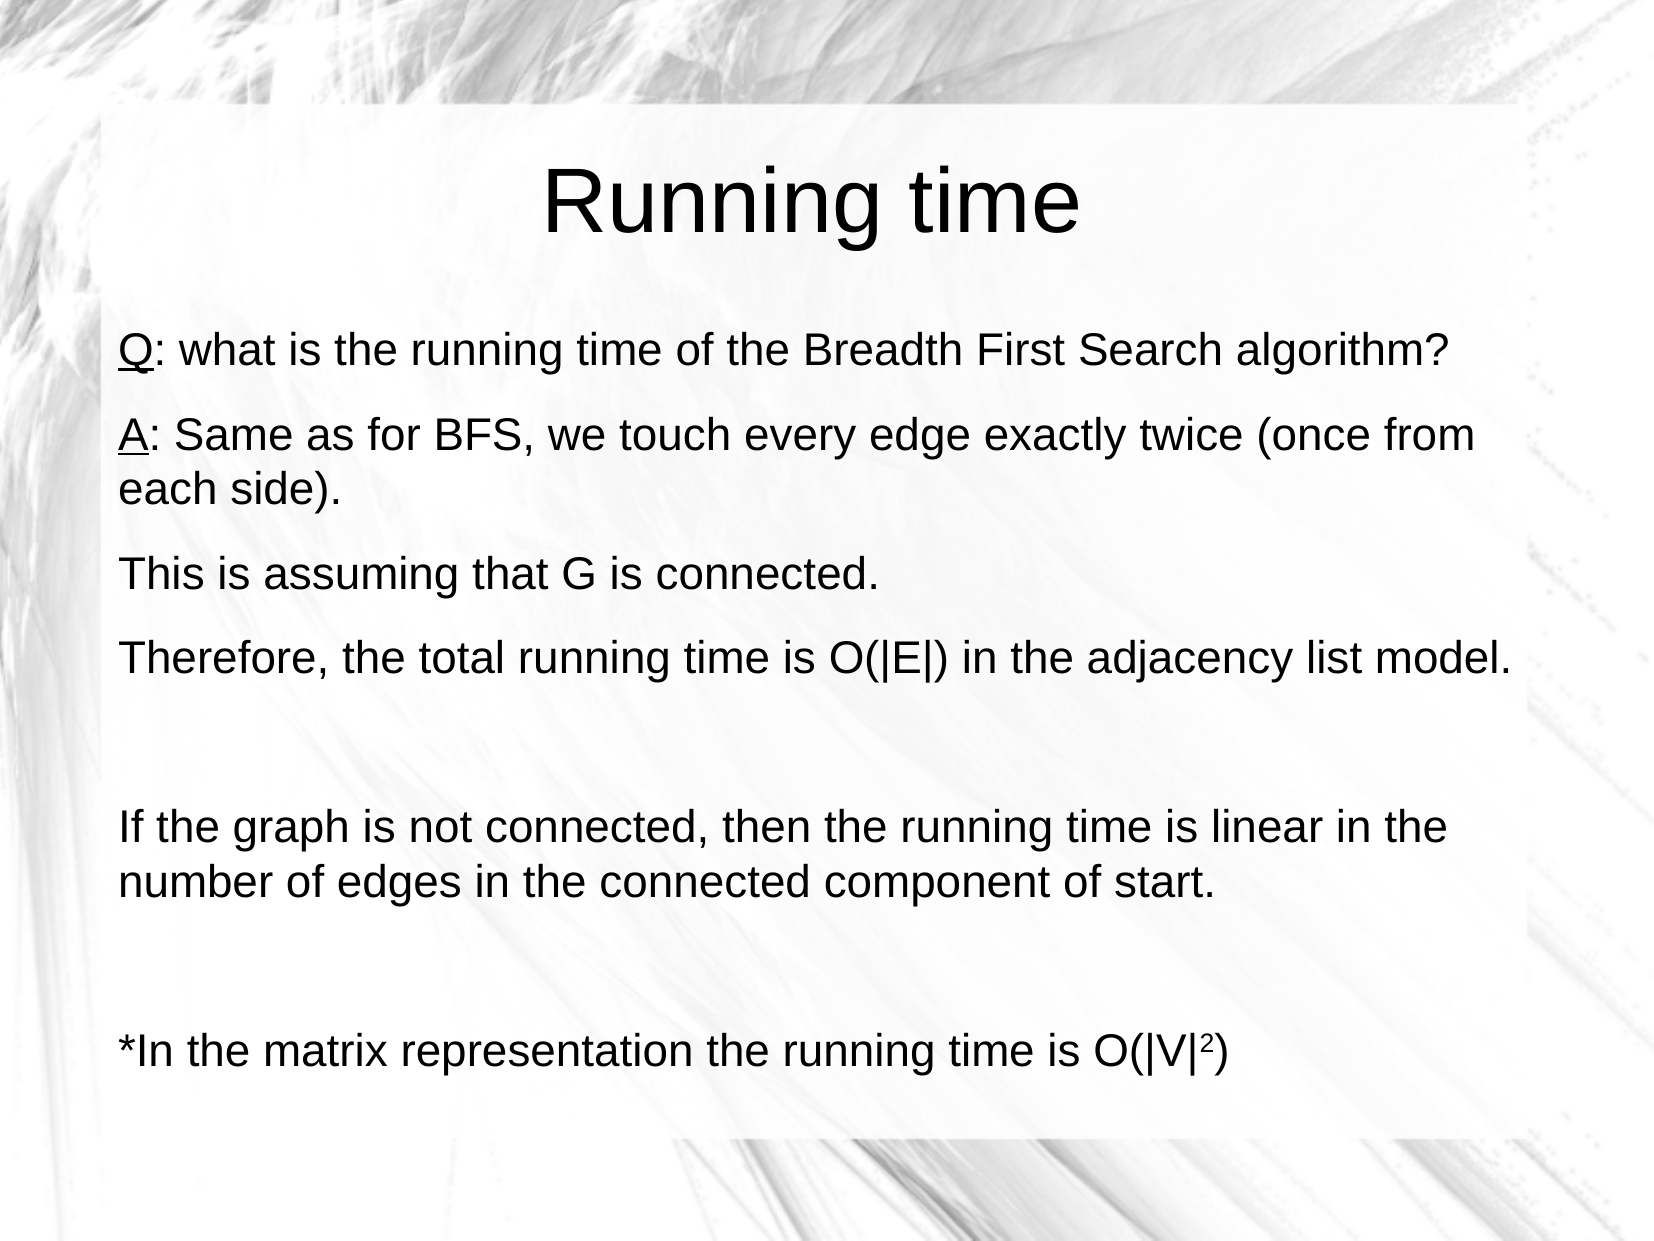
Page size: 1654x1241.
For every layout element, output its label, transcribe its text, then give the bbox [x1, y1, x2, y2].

list Q: what is the running time of the Breadth First Search algorithm? A: Same as for BFS, we touch every edge exactly twice (once from each side). This is assuming that G is connected. Therefore, the total running time is O(|E|) in the adjacency list model. If the graph is not connected, then the running time is linear in the number of edges in the connected component of start. *In the matrix representation the running time is O(|V|2) [118, 319, 1571, 1102]
picture [0, 0, 1654, 1241]
title Running time [118, 112, 1506, 281]
